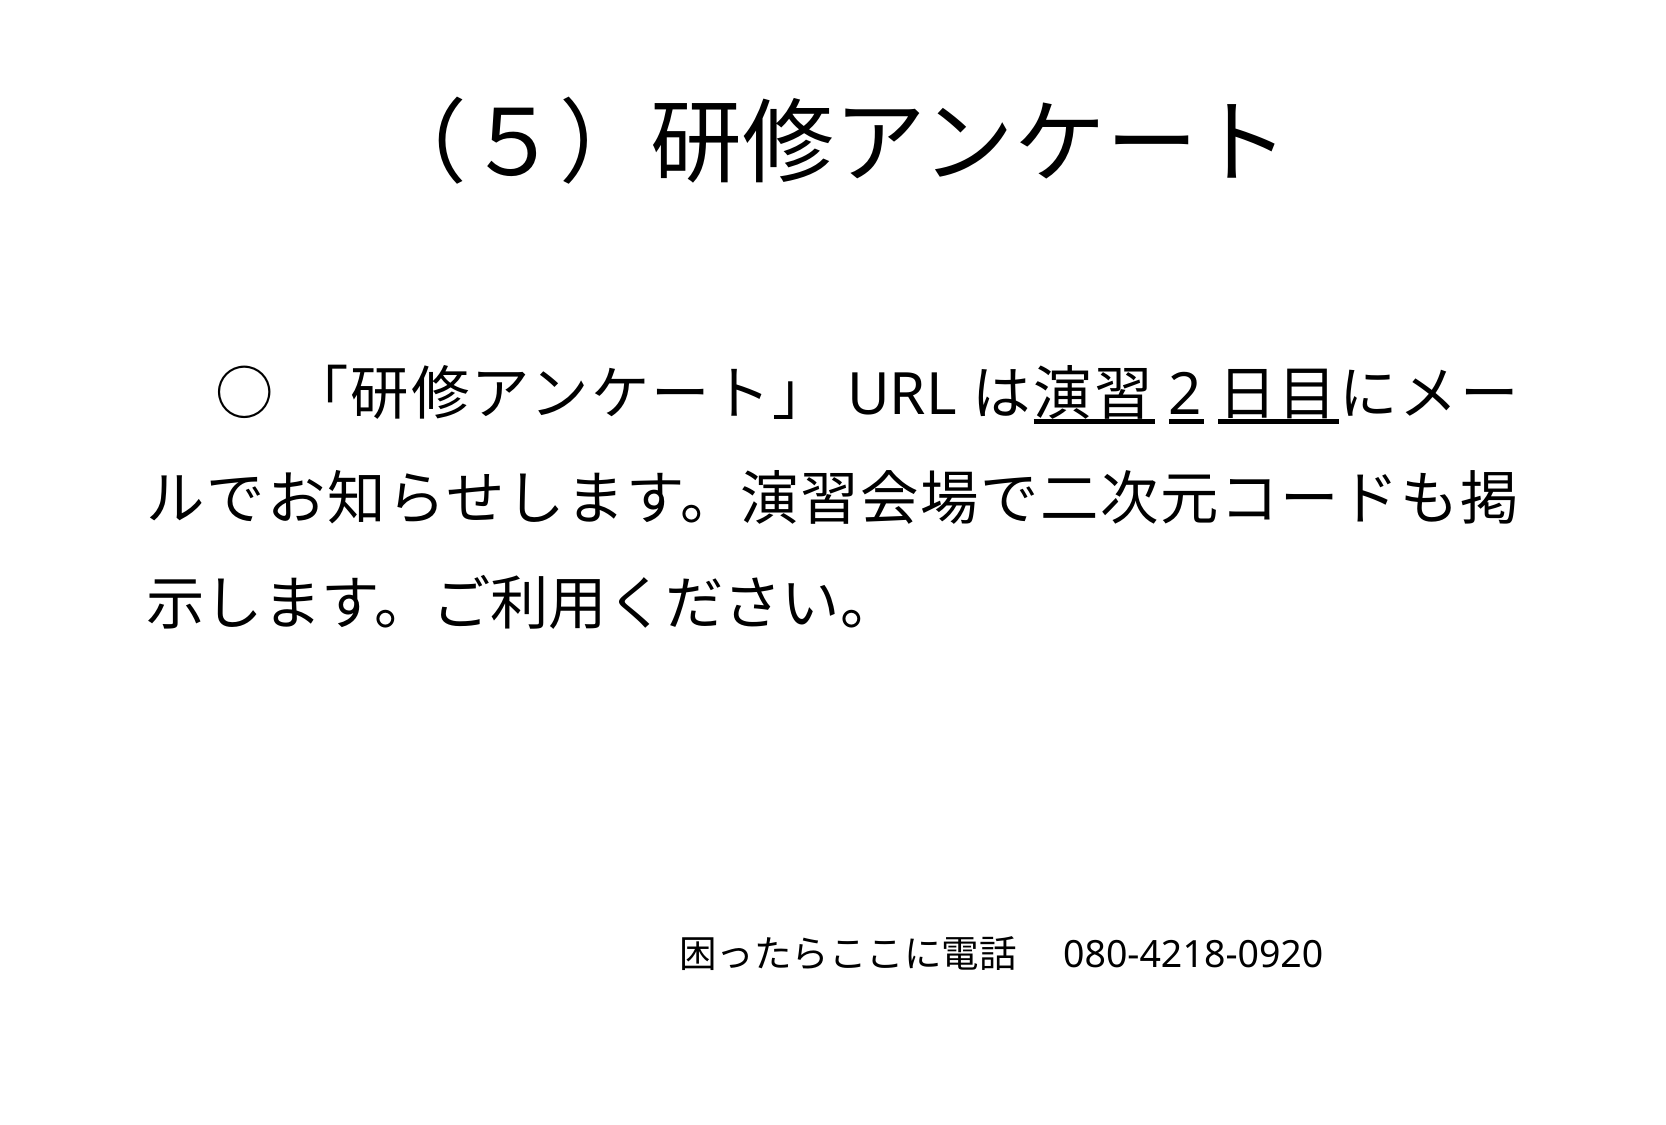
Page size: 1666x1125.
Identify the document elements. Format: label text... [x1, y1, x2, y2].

footer 困ったらここに電話 080-4218-0920 [579, 922, 1424, 988]
text_box ○「研修アンケート」URLは演習2日目にメールでお知らせします。演習会場で二次元コードも掲示します。ご利用ください。 [132, 314, 1534, 723]
title （５）研修アンケート [83, 44, 1583, 233]
